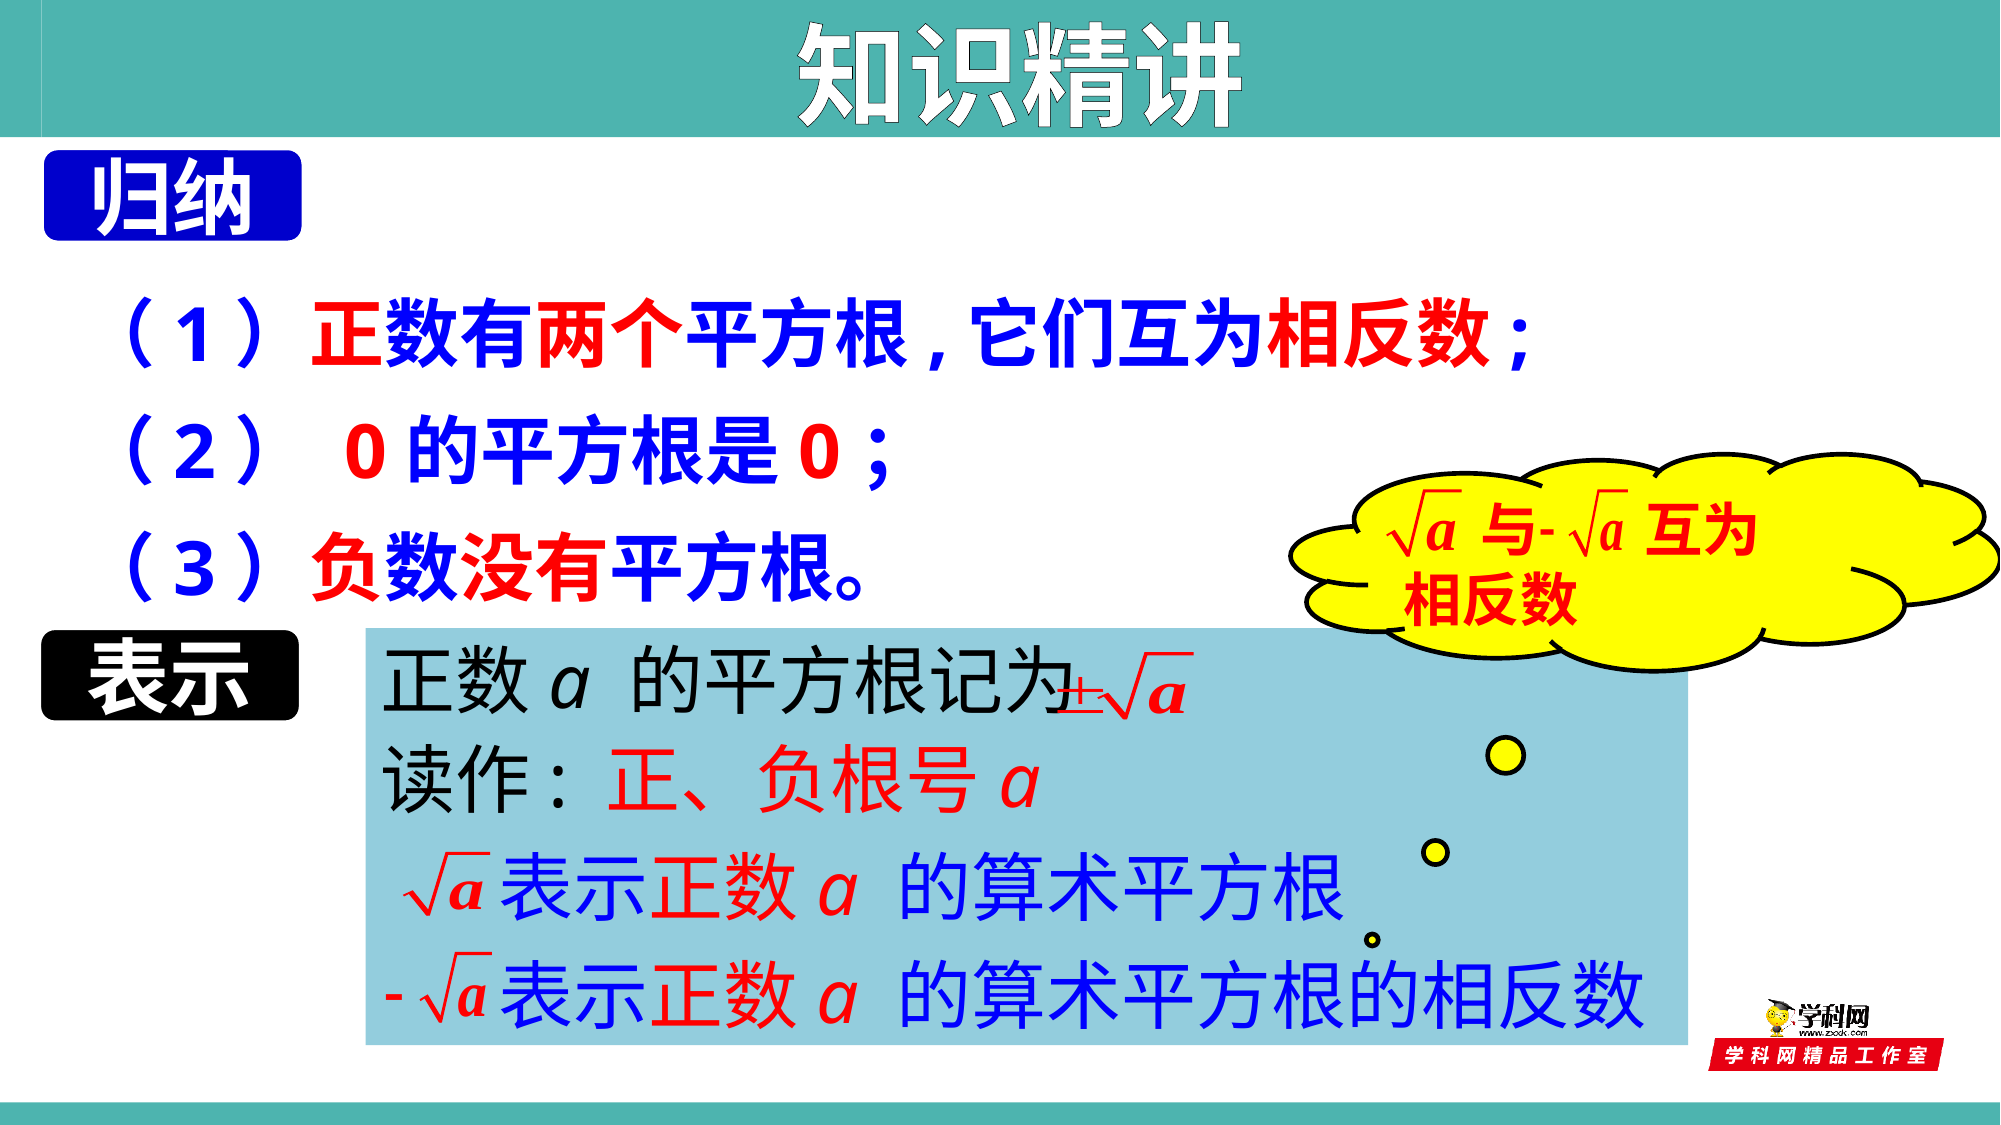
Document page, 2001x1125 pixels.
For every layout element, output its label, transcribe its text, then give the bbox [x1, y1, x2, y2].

text_box 与 互为 相反数 [1487, 737, 1524, 774]
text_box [1037, 640, 1209, 735]
text_box 与 互为 相反数 [1366, 933, 1379, 947]
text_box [375, 939, 504, 1039]
text_box 归纳 [39, 149, 306, 245]
text_box 表示 [36, 625, 303, 725]
text_box 与 互为 相反数 [1317, 454, 2000, 672]
text_box （1）正数有两个平方根,它们互为相反数; （2） 0的平方根是0； （3）负数没有平方根。 [65, 252, 1689, 618]
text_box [0, 0, 2000, 138]
text_box 正数a 的平方根记为 读作: 正、负根号a 表示正数a 的算术平方根 表示正数a 的算术平方根的相反数 [365, 618, 1834, 1046]
picture [1834, 999, 1869, 1037]
text_box [0, 1100, 2000, 1125]
text_box 与 互为 相反数 [1423, 840, 1448, 865]
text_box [1532, 477, 1638, 572]
picture [1708, 1038, 1944, 1071]
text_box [1375, 477, 1474, 572]
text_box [390, 840, 505, 930]
